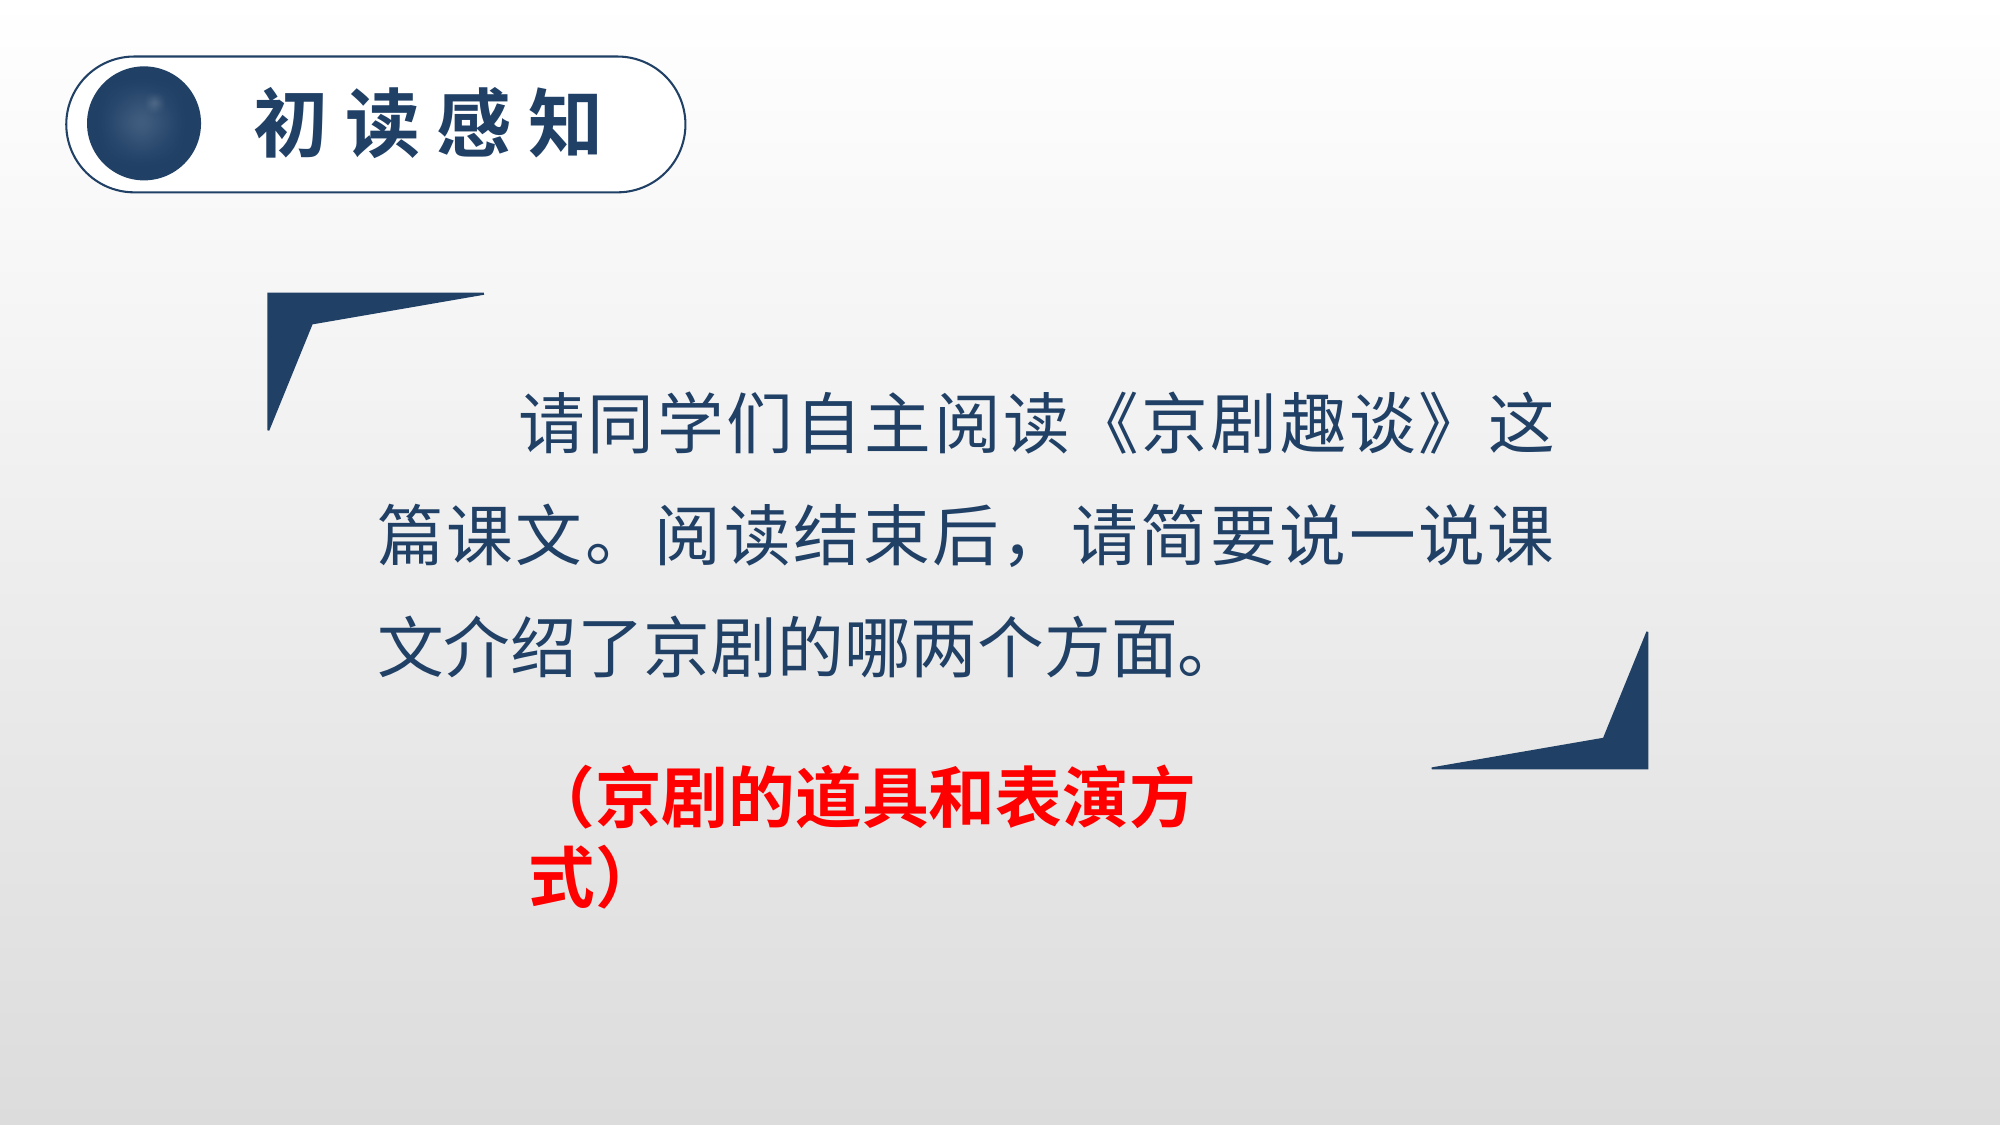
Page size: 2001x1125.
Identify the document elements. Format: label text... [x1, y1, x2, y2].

text_box （京剧的道具和表演方式） [513, 769, 1329, 923]
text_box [66, 53, 686, 193]
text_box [268, 293, 1648, 769]
